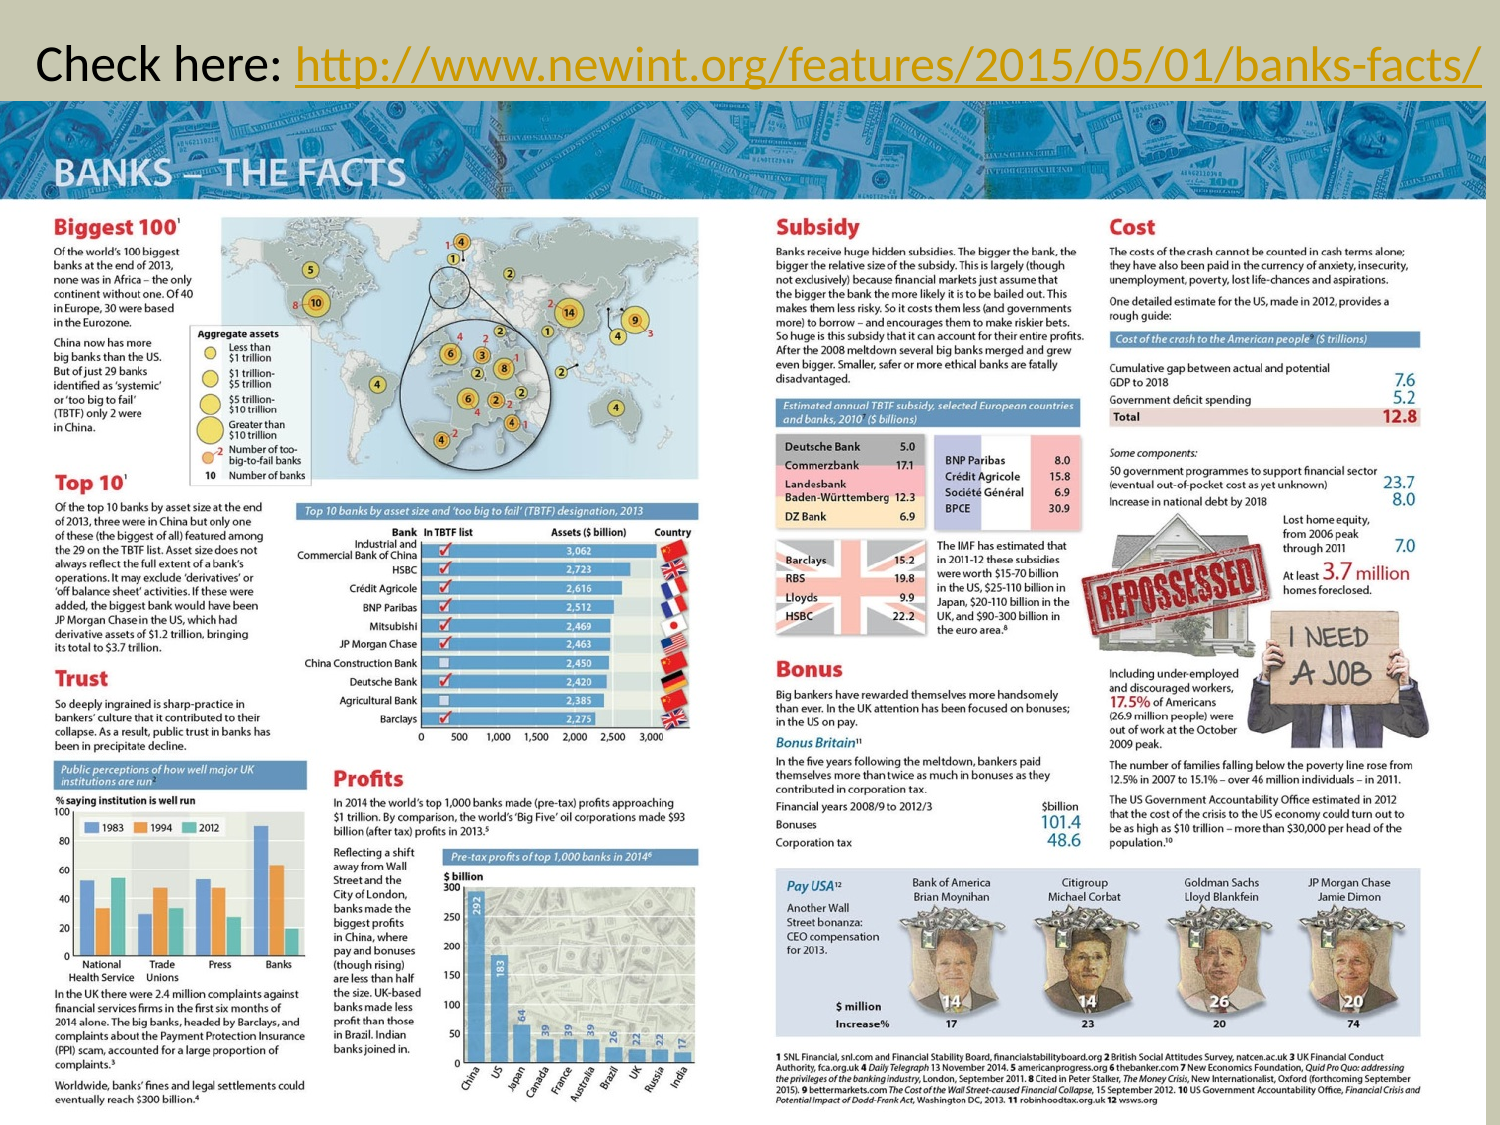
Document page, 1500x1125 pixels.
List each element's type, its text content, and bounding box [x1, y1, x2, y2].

title Check here: http://www.newint.org/features/2015/05/01/banks-facts/ [17, 19, 1500, 102]
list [0, 101, 1486, 1125]
